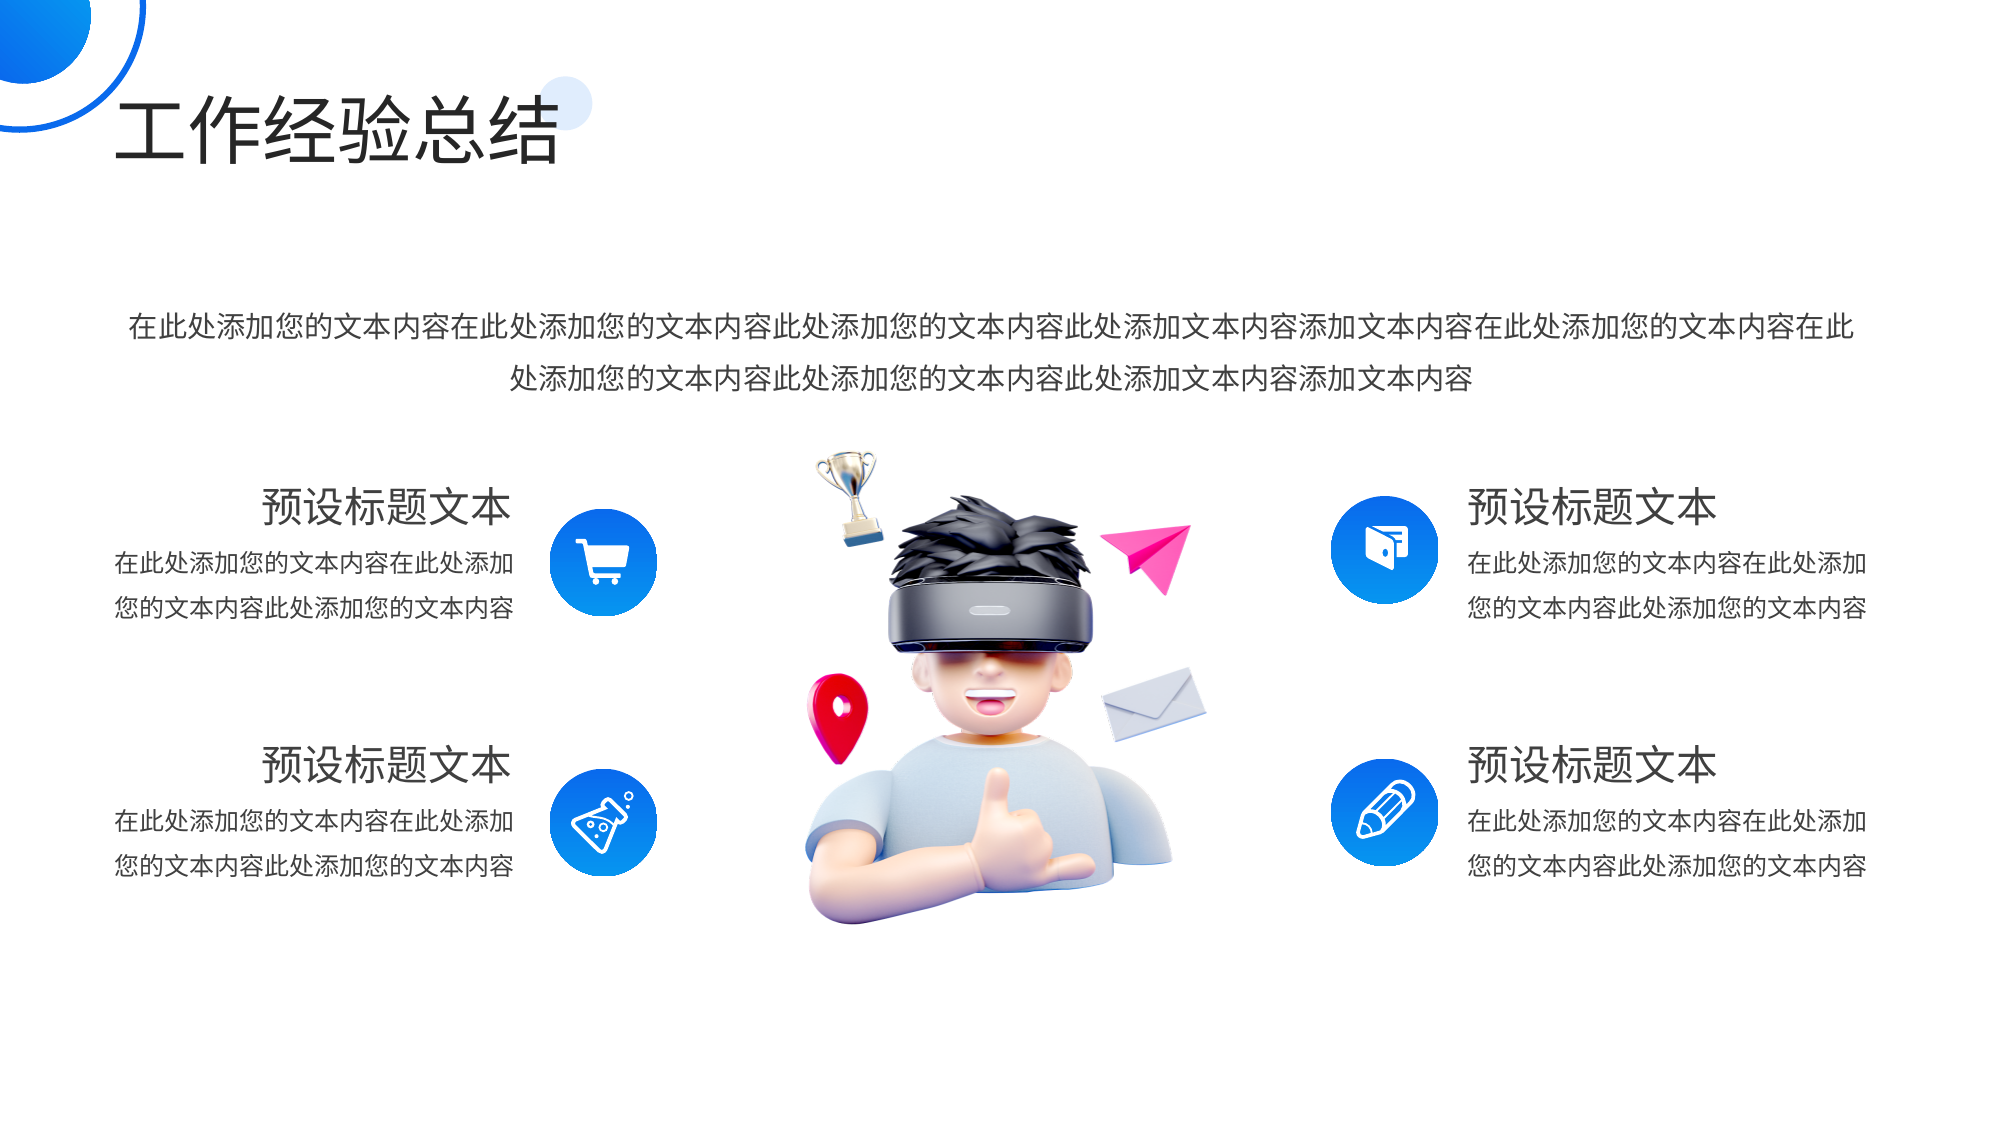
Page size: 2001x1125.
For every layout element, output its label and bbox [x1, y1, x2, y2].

text_box [81, 283, 1901, 1053]
